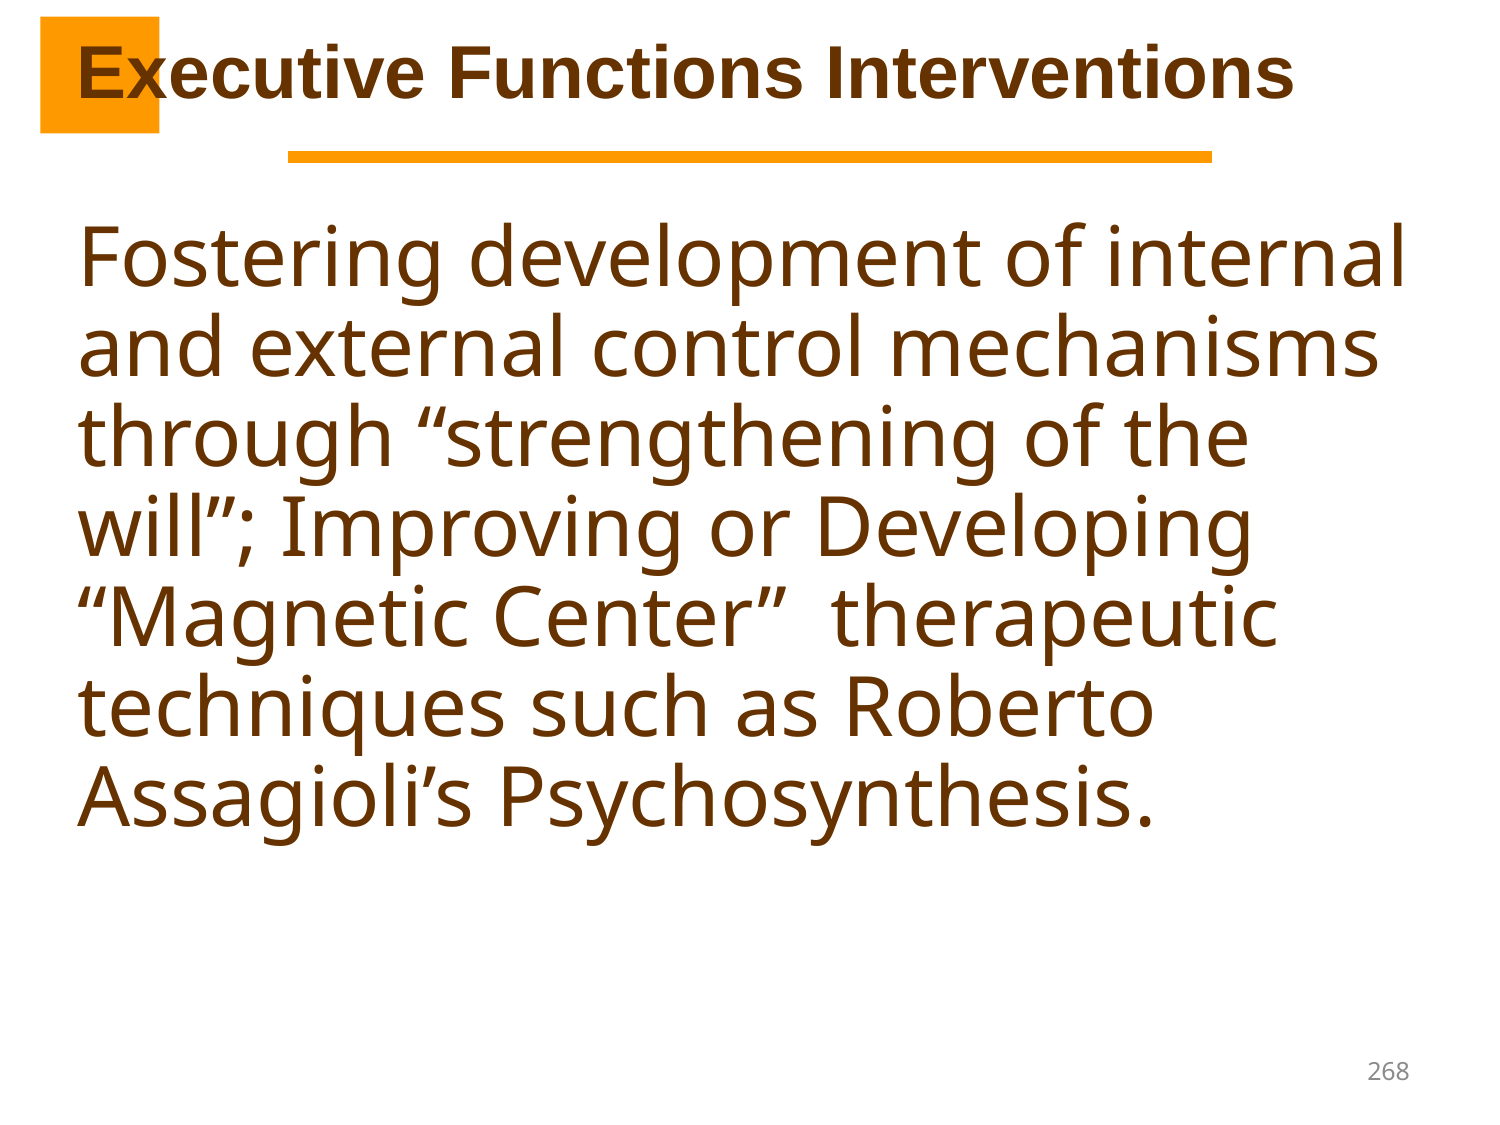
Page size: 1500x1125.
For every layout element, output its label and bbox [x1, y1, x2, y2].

subtitle [61, 206, 1436, 1055]
text_box [38, 0, 1441, 150]
slide_number [1074, 1055, 1425, 1103]
